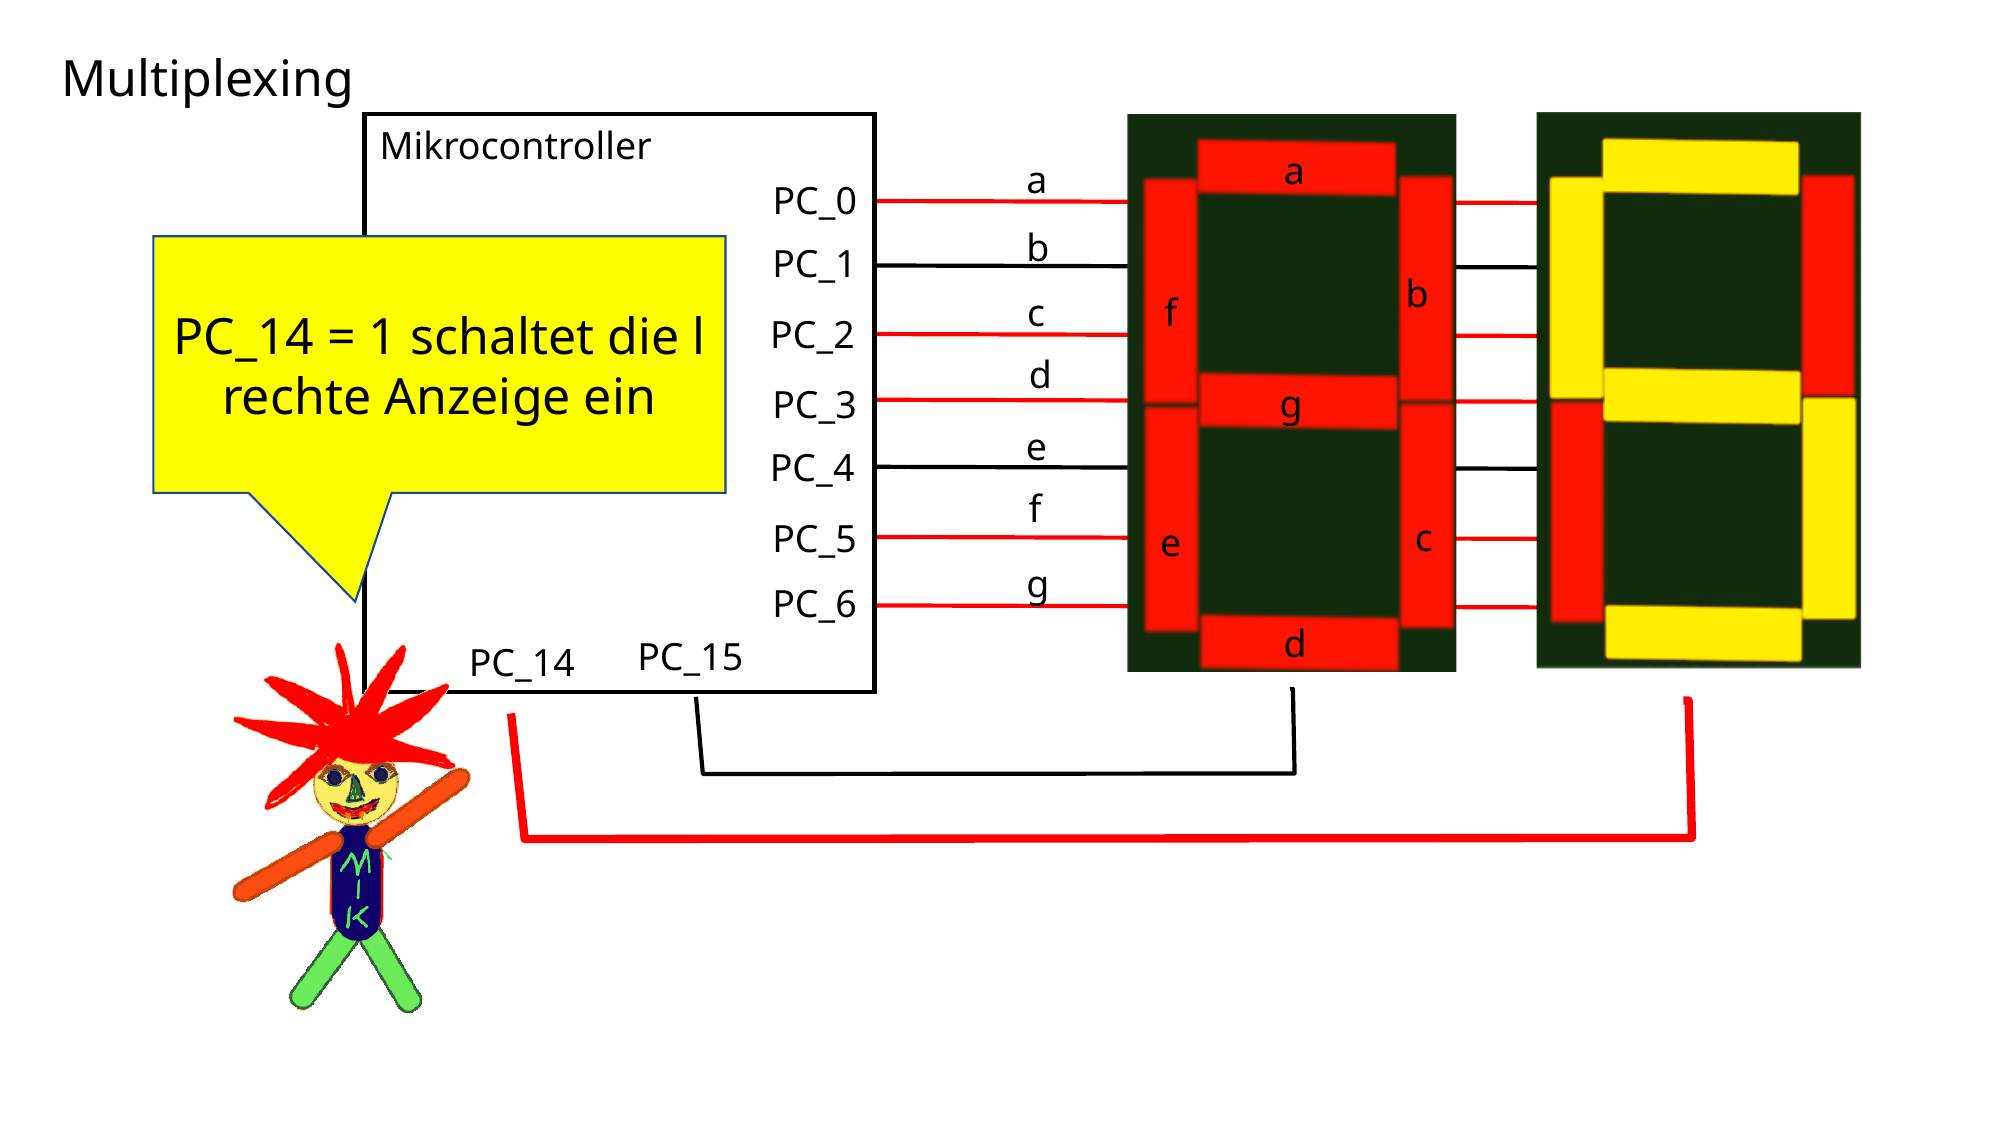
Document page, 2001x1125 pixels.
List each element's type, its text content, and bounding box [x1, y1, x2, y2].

text_box [511, 700, 1692, 839]
text_box PC_5 [757, 507, 872, 568]
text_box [777, 200, 1127, 204]
text_box PC_15 [622, 625, 759, 686]
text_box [1457, 466, 1536, 470]
text_box PC_4 [755, 436, 875, 497]
text_box PC_0 [757, 169, 873, 230]
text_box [854, 399, 1127, 403]
text_box d [1014, 343, 1067, 399]
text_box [1457, 536, 1536, 540]
text_box c [1012, 281, 1060, 333]
text_box PC_3 [757, 373, 872, 434]
text_box [695, 688, 1294, 711]
picture [207, 633, 486, 1022]
picture [1127, 114, 1457, 672]
text_box Mikrocontroller [364, 113, 876, 693]
text_box g [1011, 552, 1065, 605]
picture [1536, 112, 1862, 669]
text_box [848, 536, 1127, 540]
text_box PC_2 [755, 303, 896, 364]
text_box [845, 466, 1127, 470]
text_box PC_14 = 1 schaltet die l rechte Anzeige ein [152, 235, 727, 604]
text_box a [1011, 204, 1063, 209]
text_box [1457, 399, 1536, 403]
text_box e [1011, 470, 1062, 476]
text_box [842, 333, 1127, 337]
text_box c [1012, 337, 1060, 342]
text_box PC_1 [757, 232, 872, 293]
text_box a [1011, 148, 1063, 200]
text_box e [1011, 415, 1062, 466]
text_box PC_14 [454, 631, 590, 692]
text_box PC_6 [757, 572, 872, 633]
text_box g [1011, 608, 1065, 613]
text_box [1457, 333, 1536, 337]
title Multiplexing [3, 0, 412, 116]
text_box b [1011, 268, 1064, 277]
text_box f [1014, 477, 1057, 536]
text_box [1457, 200, 1536, 204]
text_box b [1011, 216, 1064, 265]
